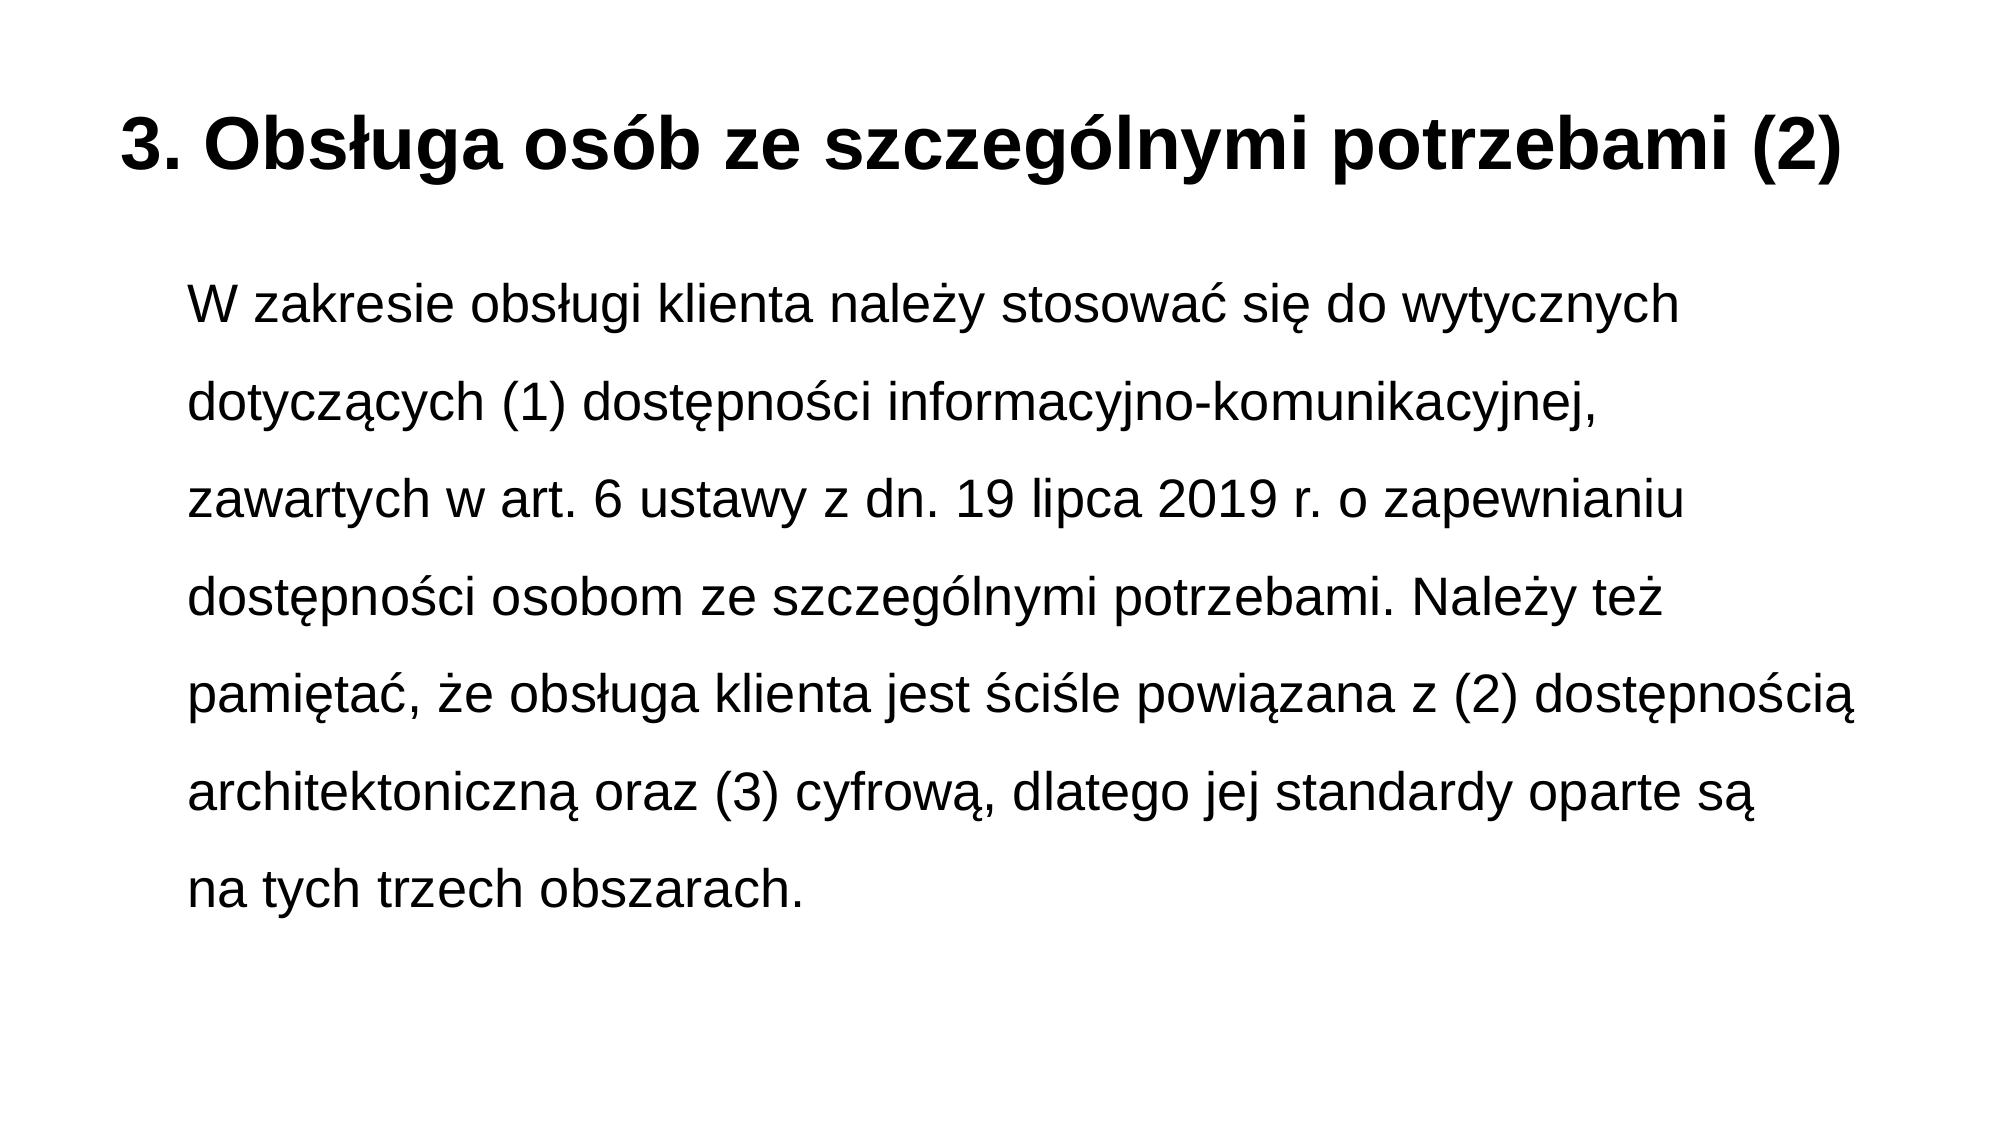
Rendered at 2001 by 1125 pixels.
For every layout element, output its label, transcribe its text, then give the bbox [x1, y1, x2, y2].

subtitle W zakresie obsługi klienta należy stosować się do wytycznych dotyczących (1) dostępności informacyjno-komunikacyjnej, zawartych w art. 6 ustawy z dn. 19 lipca 2019 r. o zapewnianiu dostępności osobom ze szczególnymi potrzebami. Należy też pamiętać, że obsługa klienta jest ściśle powiązana z (2) dostępnością architektoniczną oraz (3) cyfrową, dlatego jej standardy oparte są na tych trzech obszarach. [172, 228, 1915, 898]
title 3. Obsługa osób ze szczególnymi potrzebami (2) [98, 0, 1867, 192]
